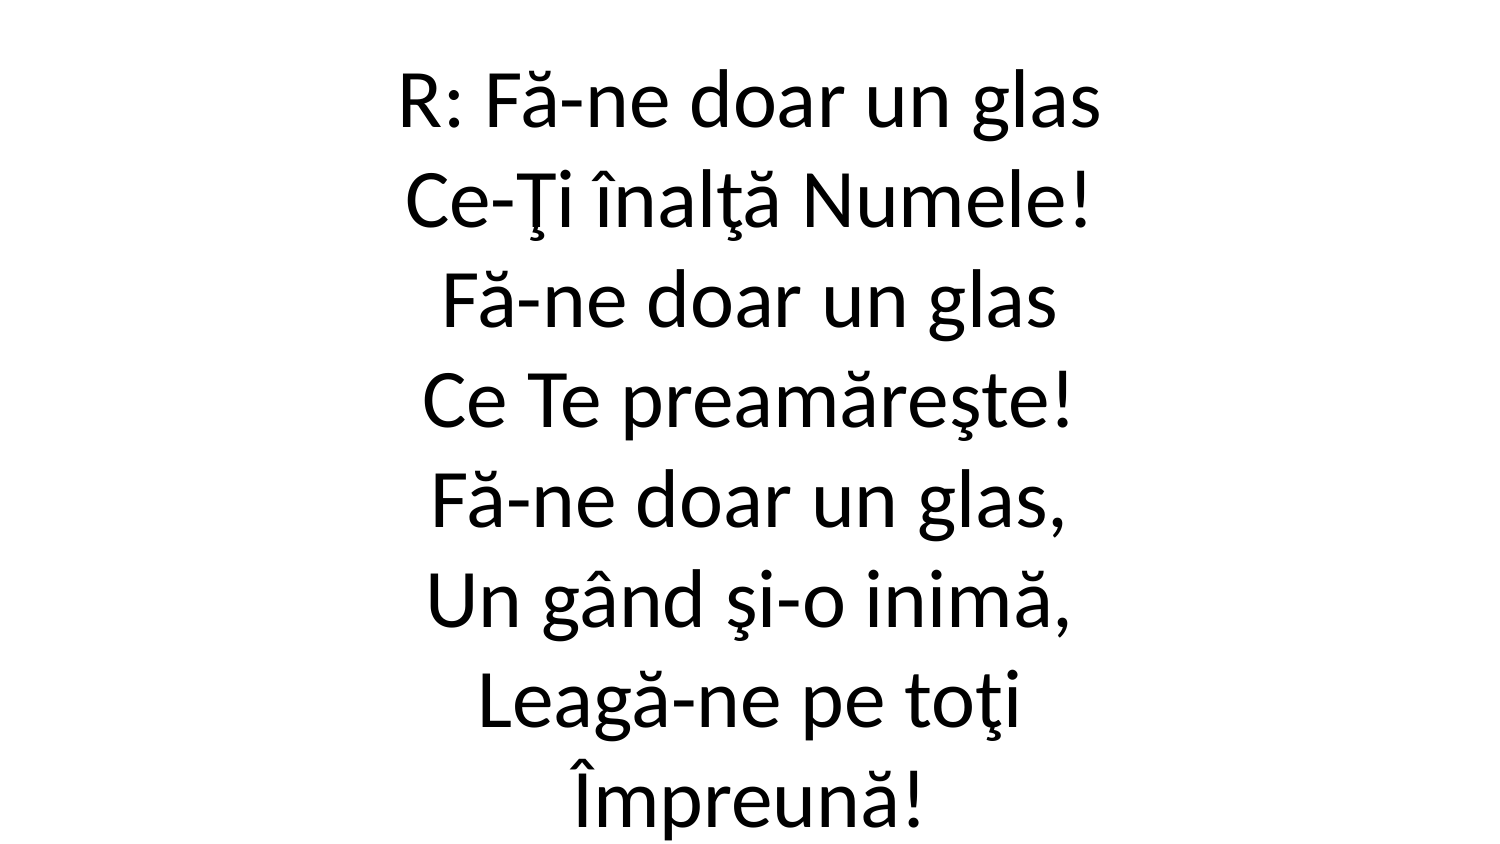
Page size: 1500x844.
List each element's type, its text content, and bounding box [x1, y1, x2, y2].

text_box R: Fă-ne doar un glas Ce-Ţi înalţă Numele! Fă-ne doar un glas Ce Te preamăreşte! Fă-ne doar un glas, Un gând şi-o inimă, Leagă-ne pe toţi Împreună! [382, 0, 1117, 844]
